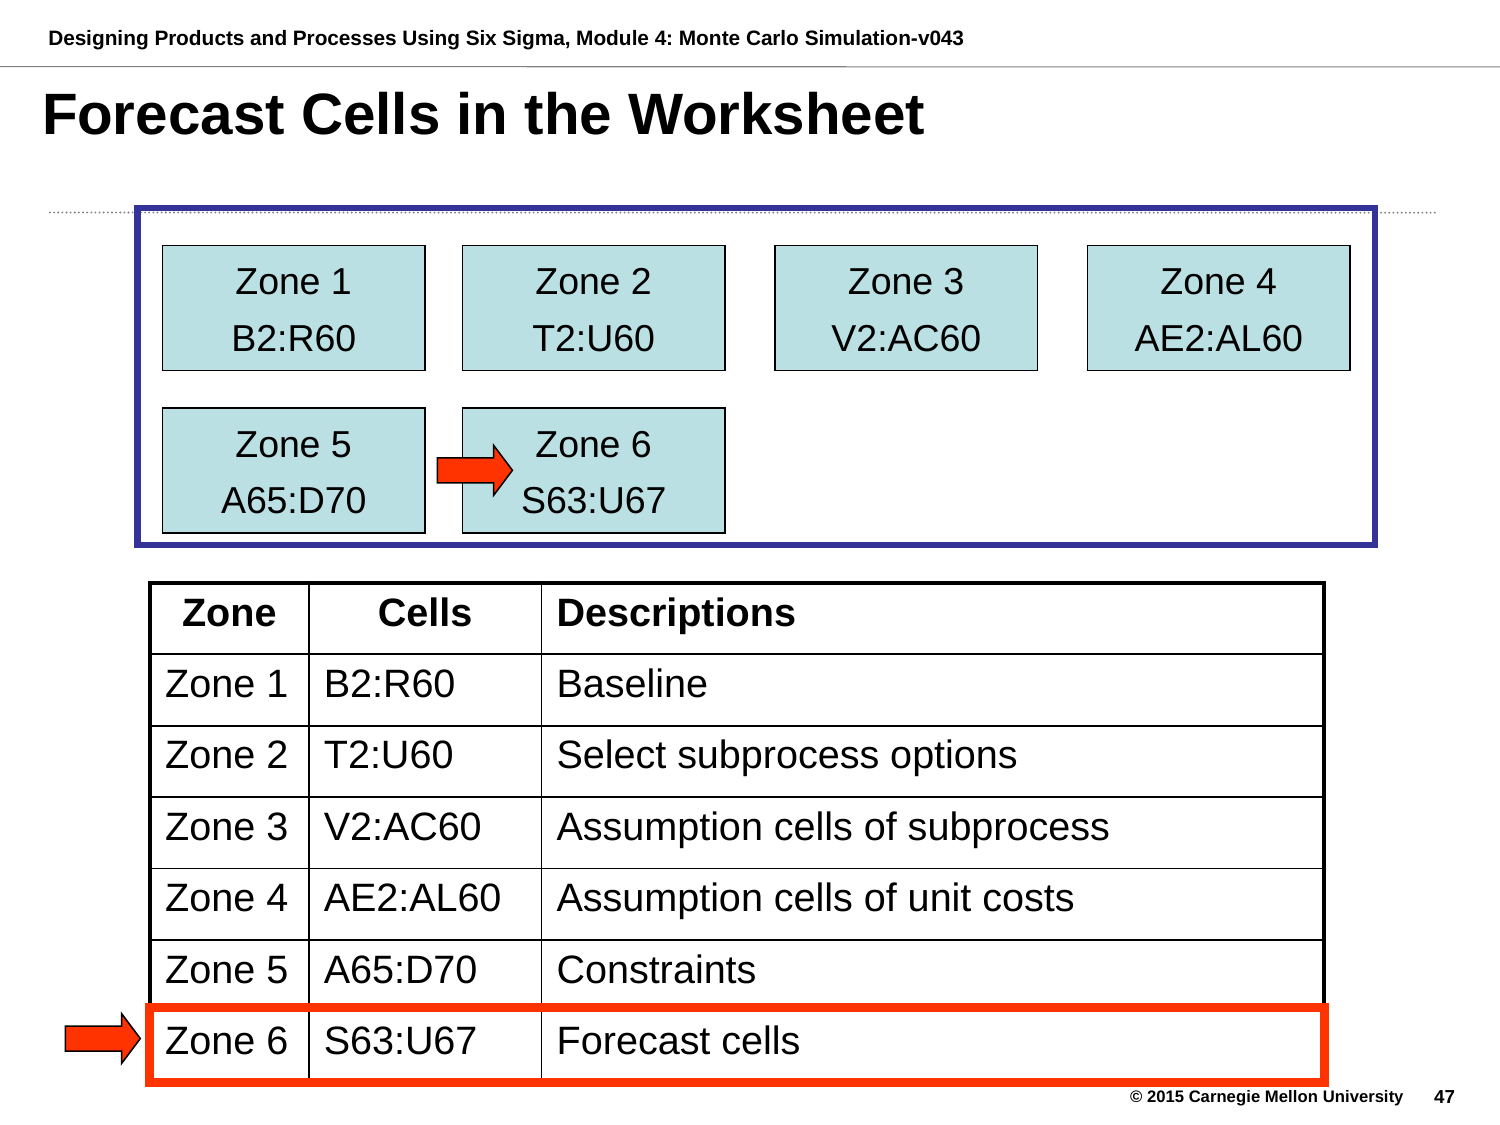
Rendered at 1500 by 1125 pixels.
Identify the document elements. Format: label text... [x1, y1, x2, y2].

table_cell Zone 4 [152, 869, 308, 939]
table_header Zone [152, 585, 308, 653]
text_box [437, 445, 513, 496]
text_box [149, 1007, 1325, 1083]
table_cell Zone 1 [152, 655, 308, 725]
table_cell Assumption cells of unit costs [542, 869, 1322, 939]
table_cell Assumption cells of subprocess [542, 798, 1322, 868]
text_box [65, 1013, 141, 1064]
table_cell Select subprocess options [542, 727, 1322, 796]
table_header Descriptions [542, 585, 1322, 653]
table_cell B2:R60 [310, 655, 541, 725]
table_cell Zone 3 [152, 798, 308, 868]
title Forecast Cells in the Worksheet [42, 89, 1438, 146]
table_cell A65:D70 [310, 941, 541, 1007]
table_cell Baseline [542, 655, 1322, 725]
table_cell Zone 2 [152, 727, 308, 796]
text_box [137, 207, 1375, 546]
table_header Cells [310, 585, 541, 653]
table_cell T2:U60 [310, 727, 541, 796]
table_cell AE2:AL60 [310, 869, 541, 939]
table_cell V2:AC60 [310, 798, 541, 868]
table_cell Zone 5 [152, 941, 308, 1007]
table_cell Constraints [542, 941, 1322, 1007]
